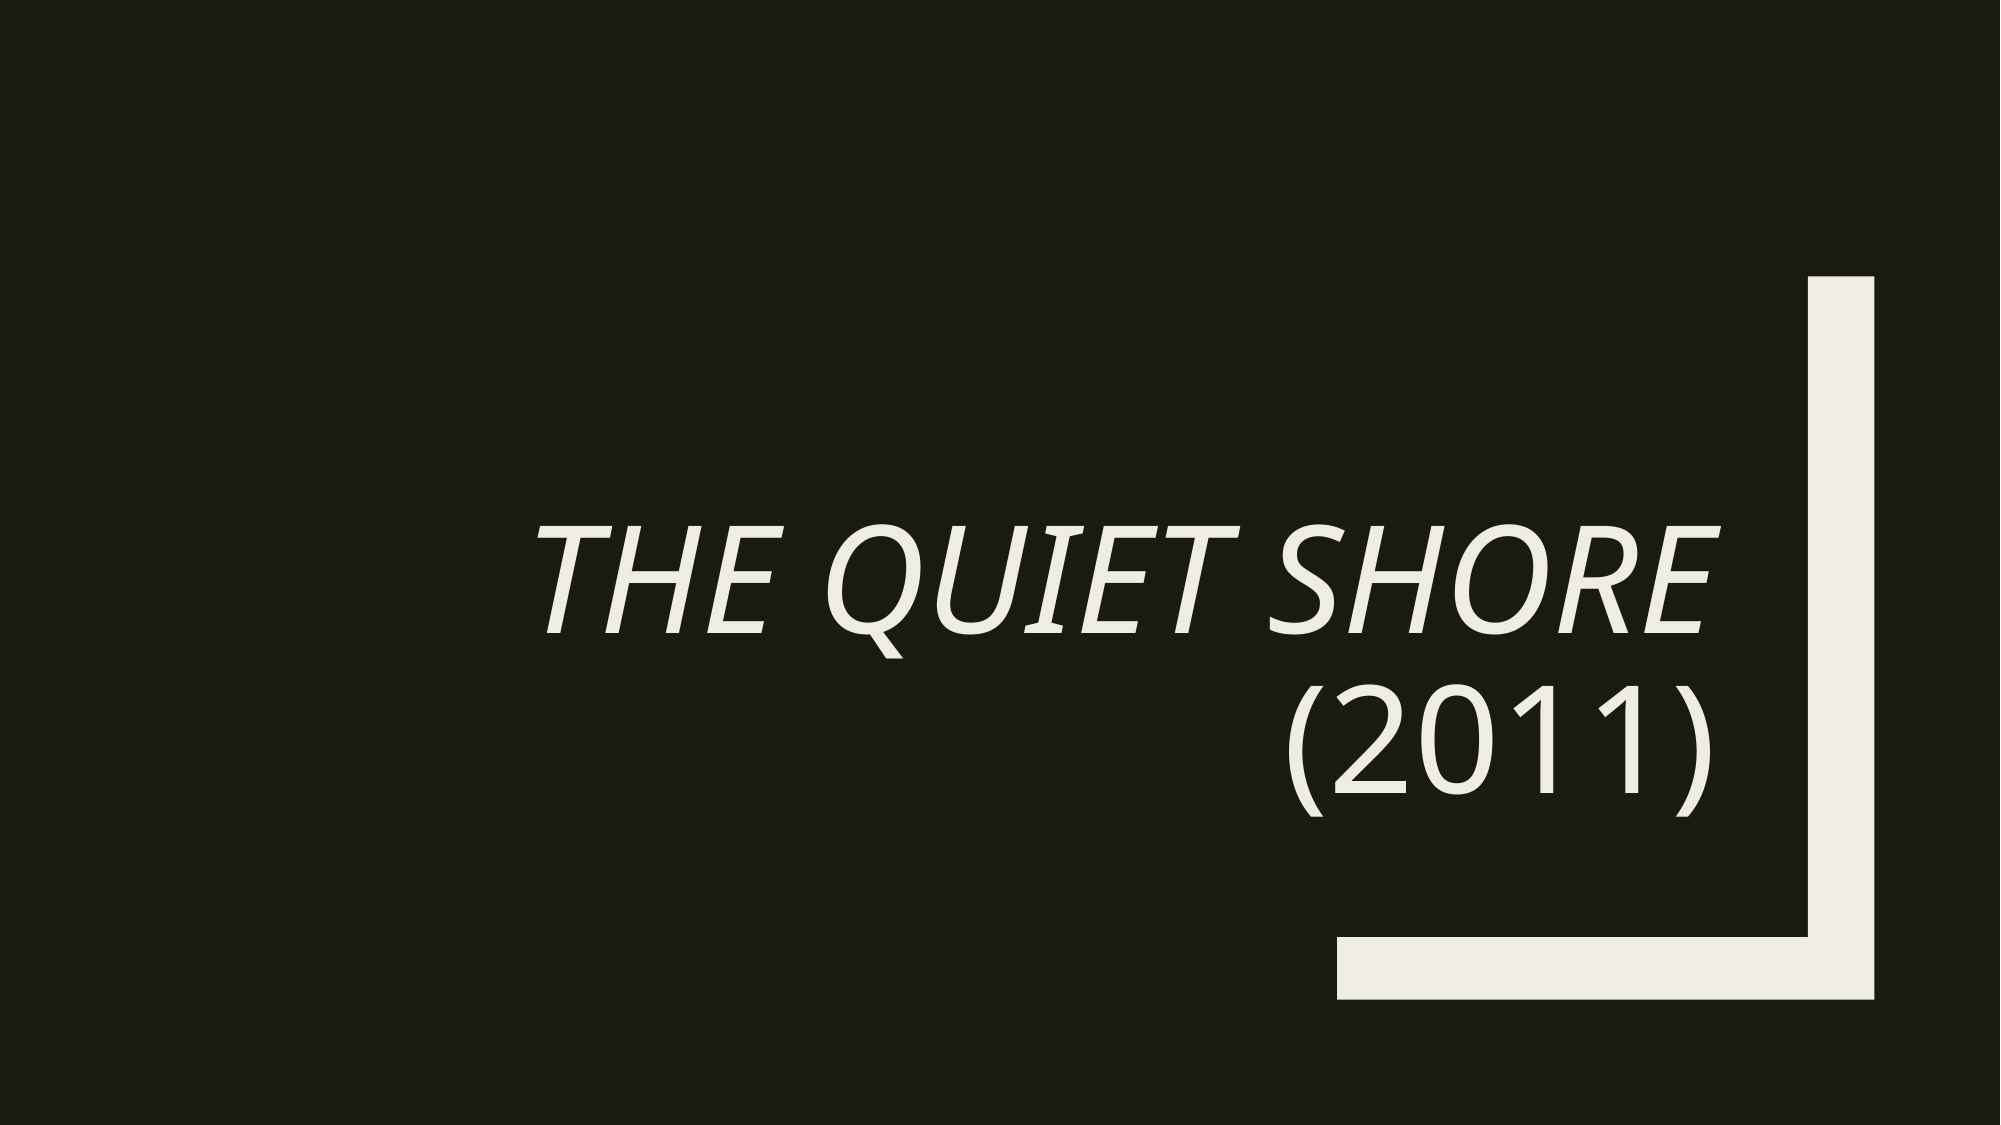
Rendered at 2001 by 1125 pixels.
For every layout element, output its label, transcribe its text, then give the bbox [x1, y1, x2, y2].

title The Quiet Shore (2011) [154, 365, 1732, 834]
